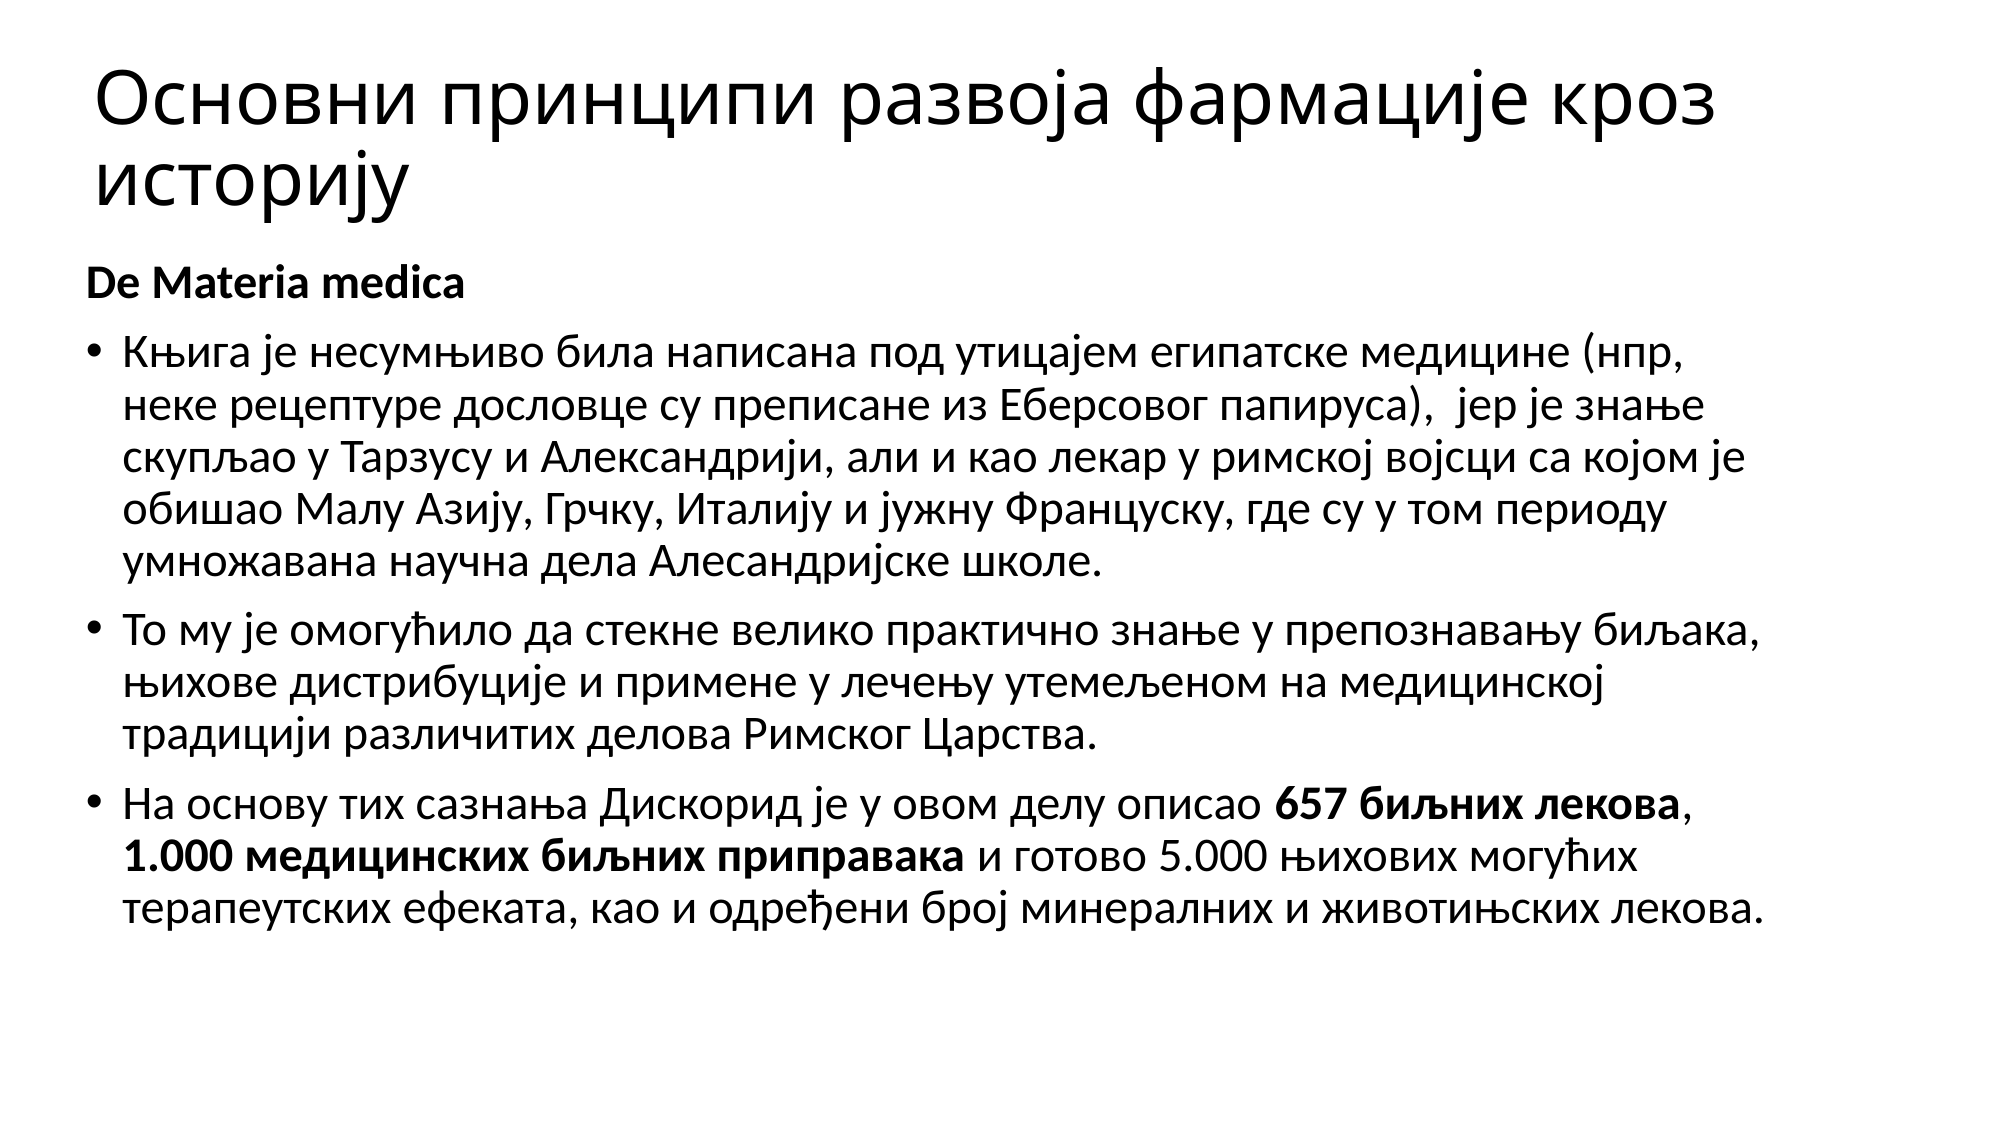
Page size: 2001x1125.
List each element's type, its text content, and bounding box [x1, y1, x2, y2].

title Основни принципи развоја фармације кроз историју [78, 32, 1843, 250]
list De Materia medica Књига је несумњиво била написана под утицајем египатске медицине (нпр, неке рецептуре дословце су преписане из Еберсовог папируса), јер је знање скупљао у Тарзусу и Александрији, али и као лекар у римској војсци са којом је обиша­о Малу Азију, Грчку, Италију и јужну Француску, где су у том периоду умножавана научна дела Алесандријске школе. То му је омогућило да стекне велико практично знање у препознавању биљака, њихове дистрибуције и примене у лечењу утемељеном на медицинској традицији различитих делова Римског Царства. На основу тих сазнања Дискорид је у овом делу описао 657 биљних лекова, 1.000 медицинских биљних приправака и готово 5.000 њихових могућих терапеутских ефеката, као и одређени број минералних и животињских лекова. [70, 249, 1796, 964]
